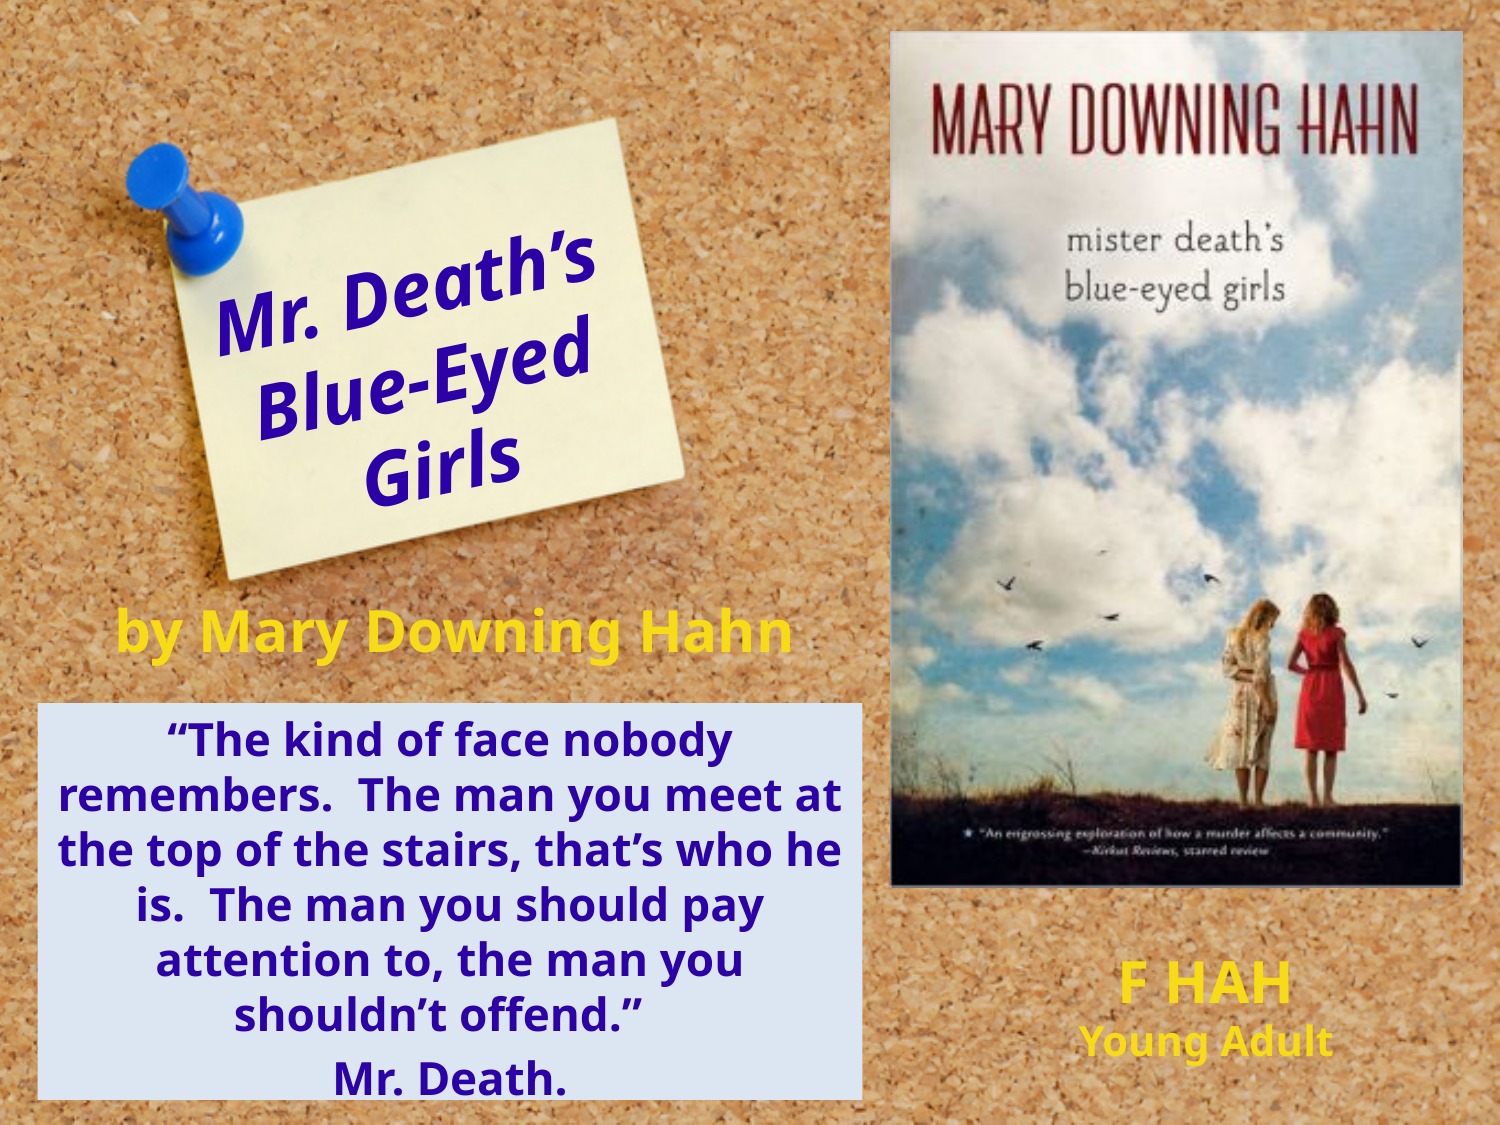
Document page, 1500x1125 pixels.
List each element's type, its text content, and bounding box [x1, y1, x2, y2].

text_box F HAH Young Adult [1037, 937, 1375, 1073]
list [890, 31, 1463, 888]
list “The kind of face nobody remembers. The man you meet at the top of the stairs, that’s who he is. The man you should pay attention to, the man you shouldn’t offend.” Mr. Death. [37, 703, 863, 1100]
picture [0, 0, 1500, 1125]
text_box by Mary Downing Hahn [99, 587, 875, 742]
title Mr. Death’s Blue-Eyed Girls [162, 164, 684, 587]
